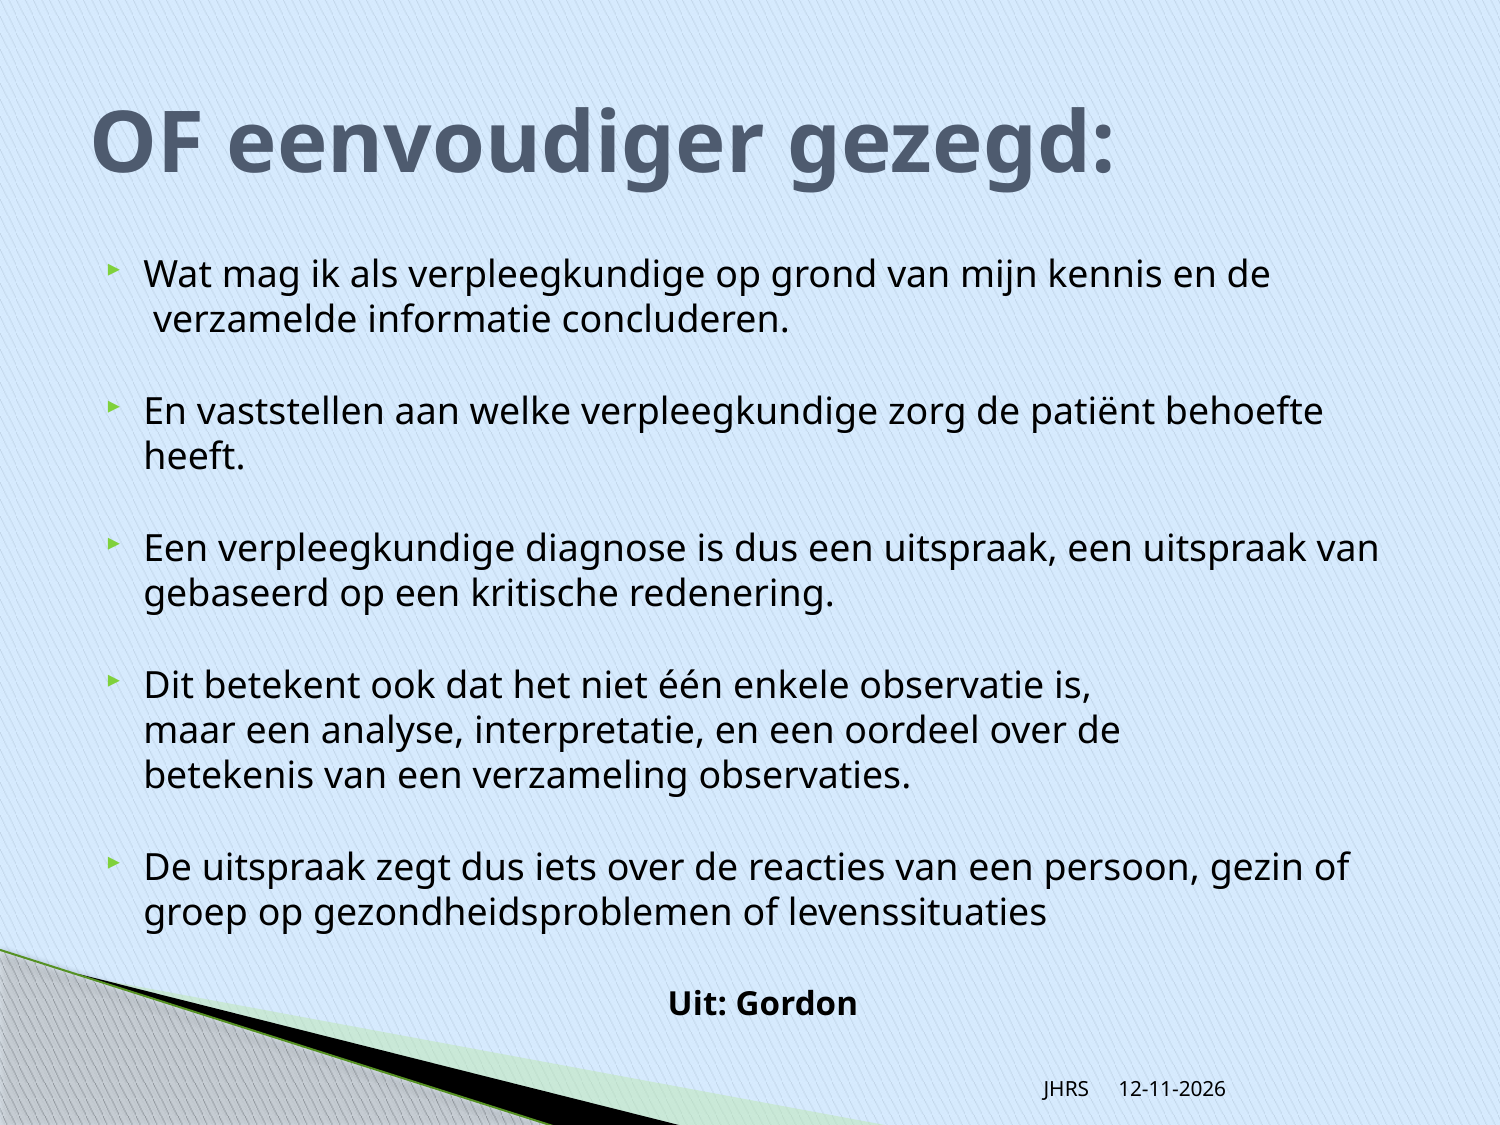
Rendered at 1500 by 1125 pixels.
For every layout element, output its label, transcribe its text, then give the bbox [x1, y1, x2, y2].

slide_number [1105, 1051, 1419, 1112]
list Wat mag ik als verpleegkundige op grond van mijn kennis en de verzamelde informatie concluderen. En vaststellen aan welke verpleegkundige zorg de patiënt behoefte heeft. Een verpleegkundige diagnose is dus een uitspraak, een uitspraak van gebaseerd op een kritische redenering. Dit betekent ook dat het niet één enkele observatie is, maar een analyse, interpretatie, en een oordeel over de betekenis van een verzameling observaties. De uitspraak zegt dus iets over de reacties van een persoon, gezin of groep op gezondheids­problemen of levenssituaties Uit: Gordon [75, 243, 1436, 1071]
title OF eenvoudiger gezegd: [75, 45, 1425, 233]
footer JHRS [718, 1051, 1105, 1112]
